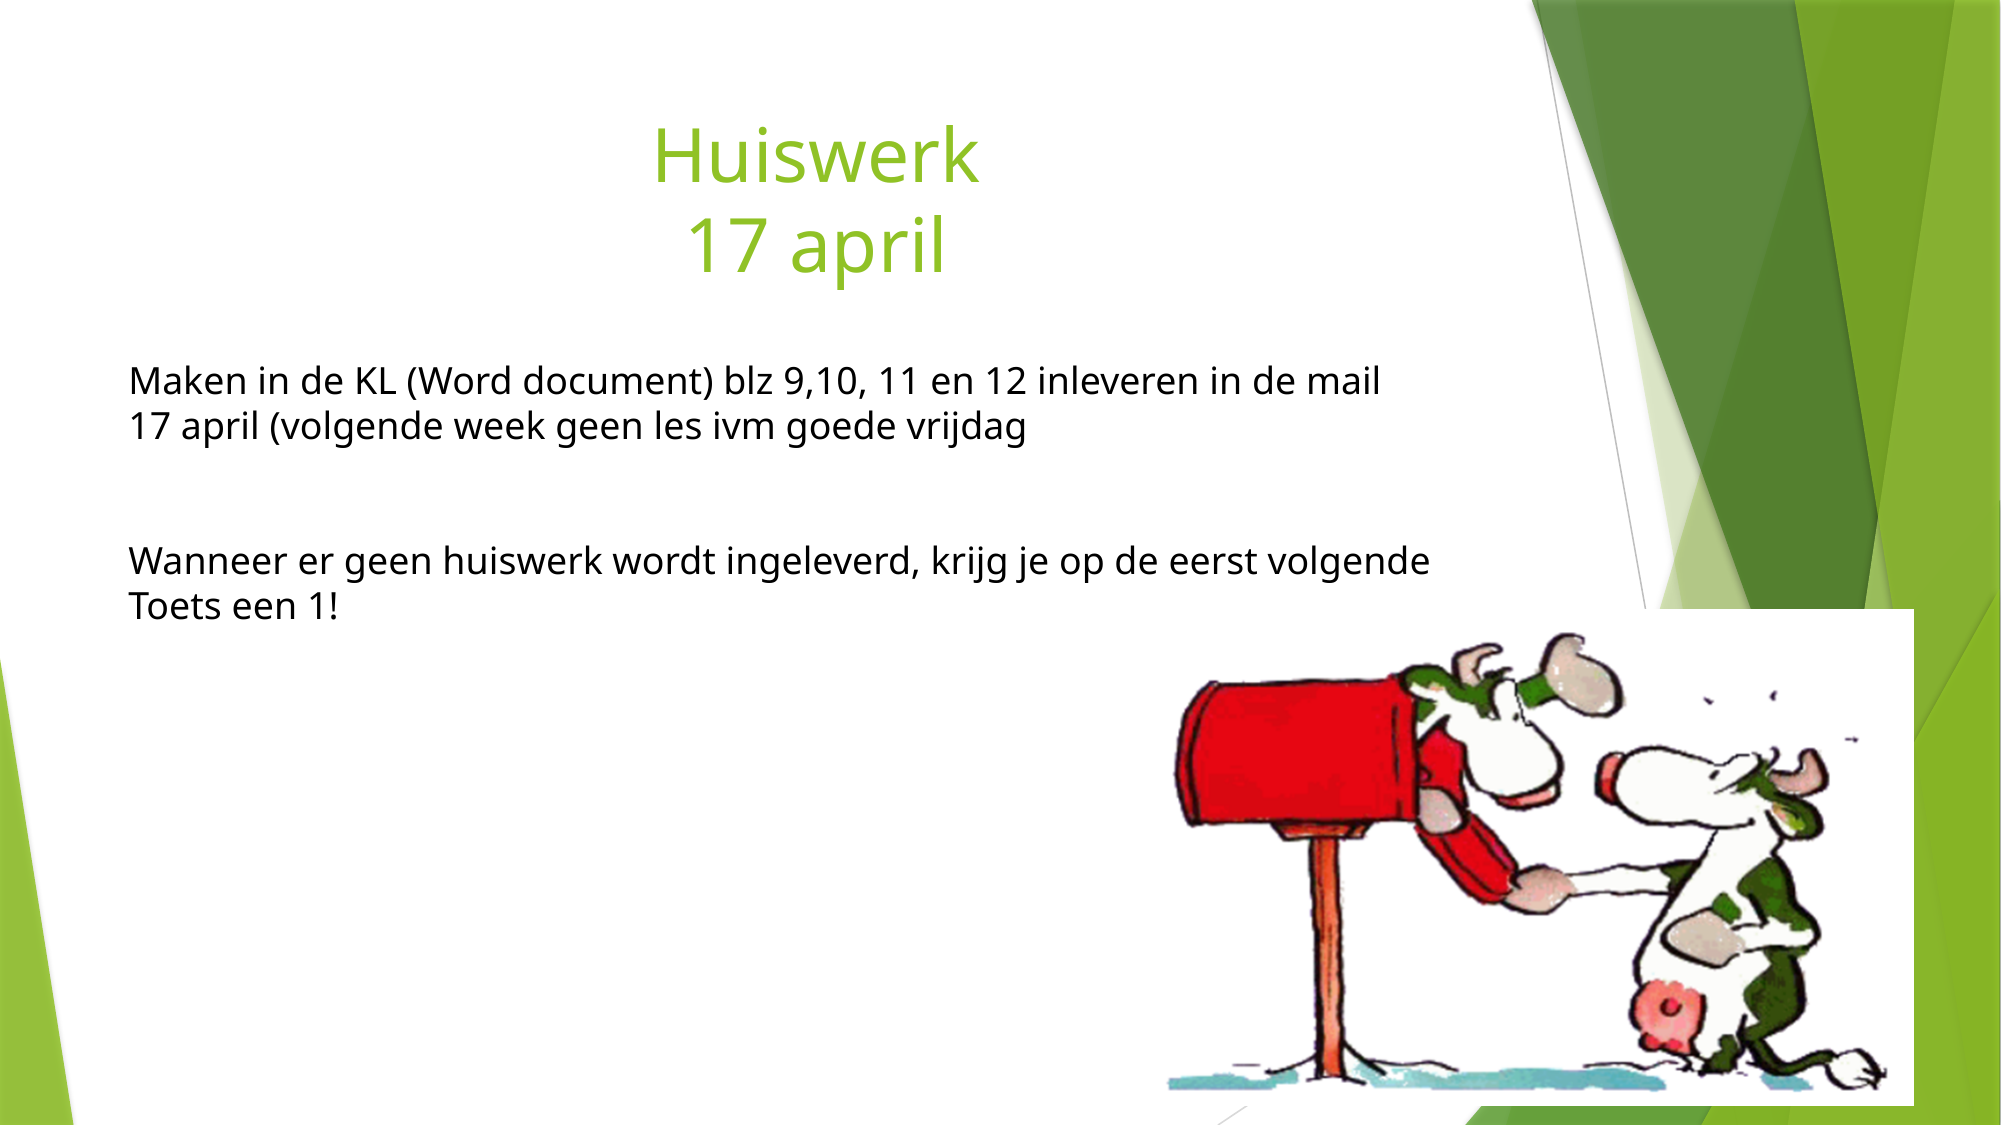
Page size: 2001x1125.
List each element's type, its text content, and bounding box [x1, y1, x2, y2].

text_box Maken in de KL (Word document) blz 9,10, 11 en 12 inleveren in de mail 17 april (volgende week geen les ivm goede vrijdag Wanneer er geen huiswerk wordt ingeleverd, krijg je op de eerst volgende Toets een 1! [113, 349, 1447, 635]
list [1087, 608, 1915, 1107]
title Huiswerk 17 april [111, 99, 1522, 317]
